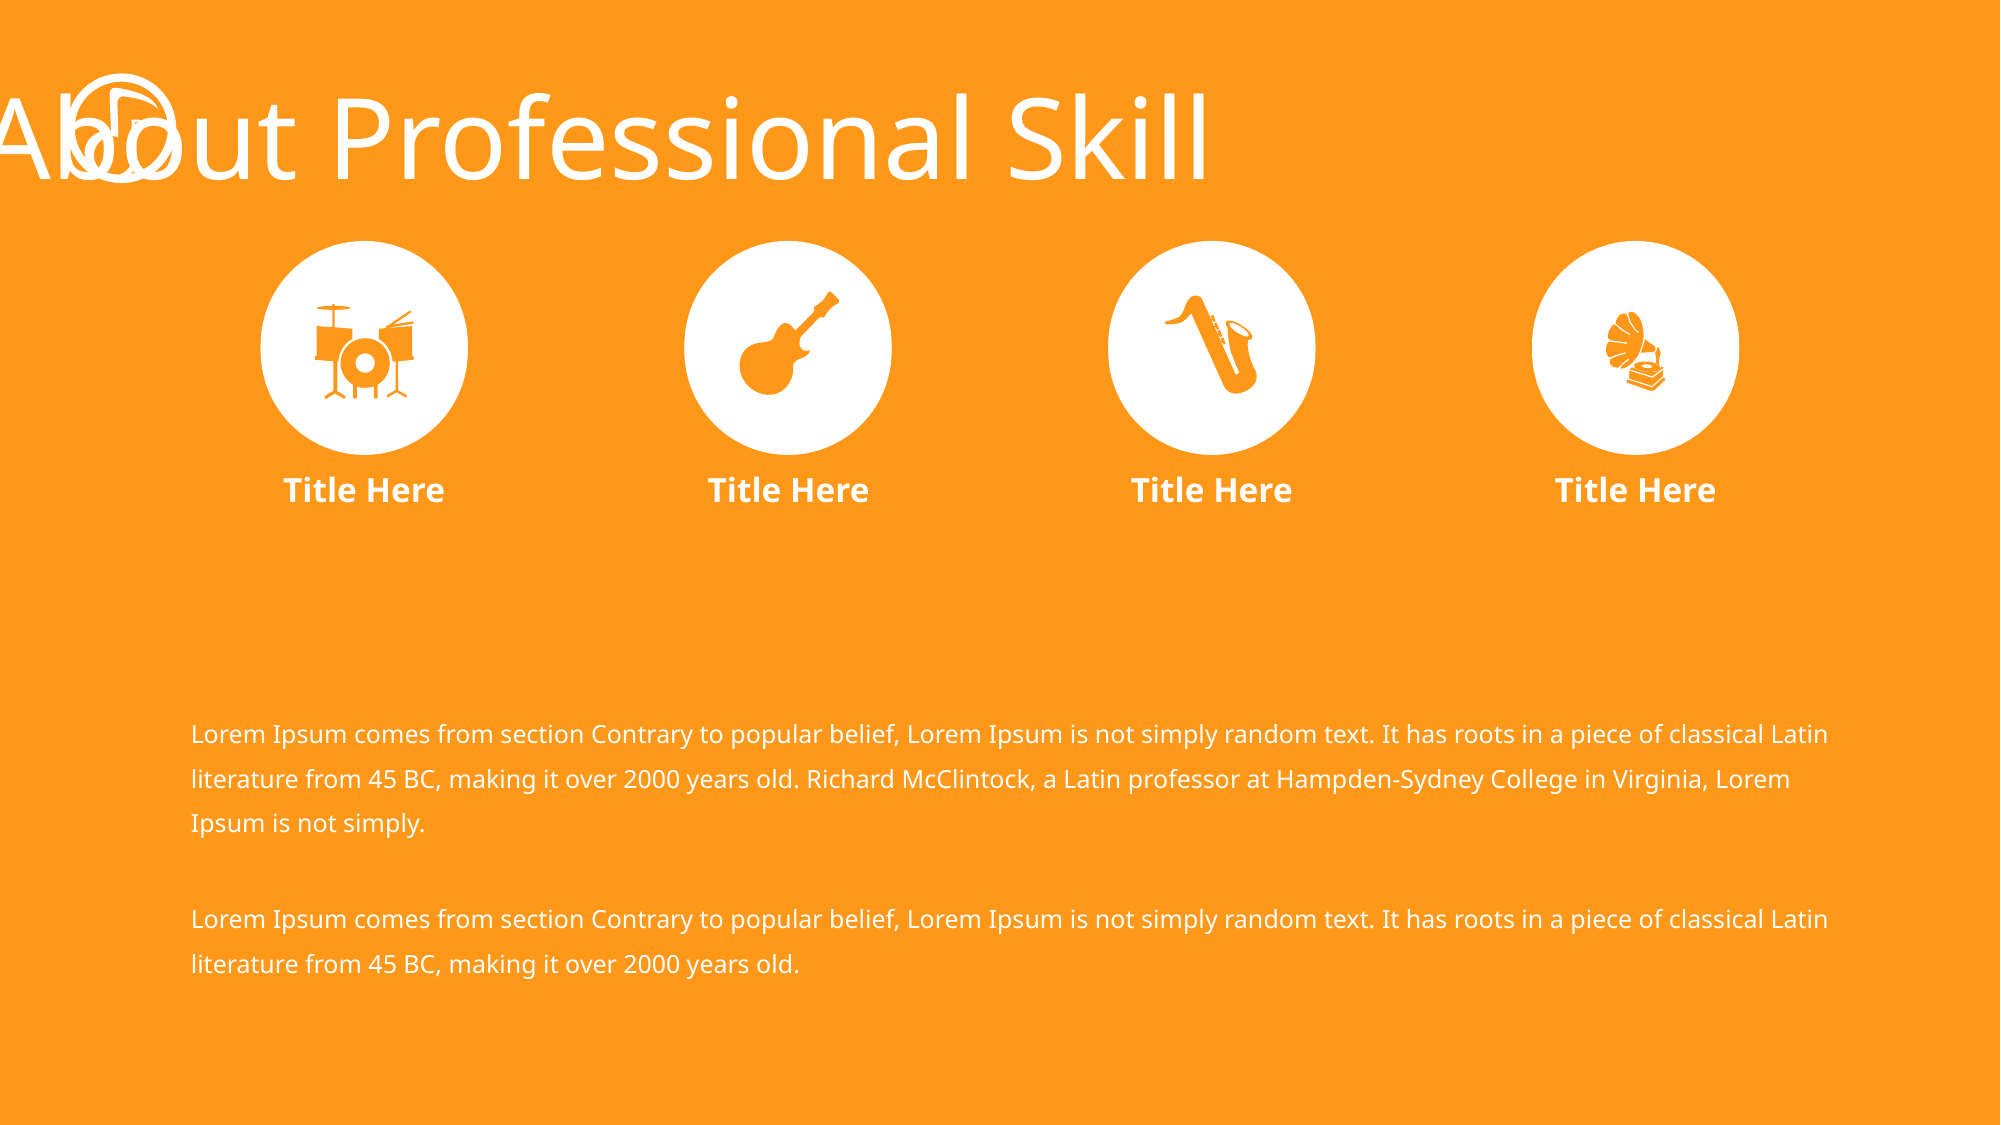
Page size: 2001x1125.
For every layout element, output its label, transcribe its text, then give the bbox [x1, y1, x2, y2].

picture [0, 562, 2000, 1125]
text_box About Professional Skill [0, 59, 1230, 210]
text_box Title Here [1116, 462, 1308, 517]
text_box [260, 247, 1740, 455]
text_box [1108, 240, 1316, 449]
text_box Title Here [1539, 462, 1732, 517]
text_box Title Here [268, 462, 461, 517]
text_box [260, 240, 468, 449]
text_box [66, 73, 177, 184]
text_box Title Here [692, 462, 885, 517]
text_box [684, 240, 892, 449]
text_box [1532, 240, 1740, 449]
